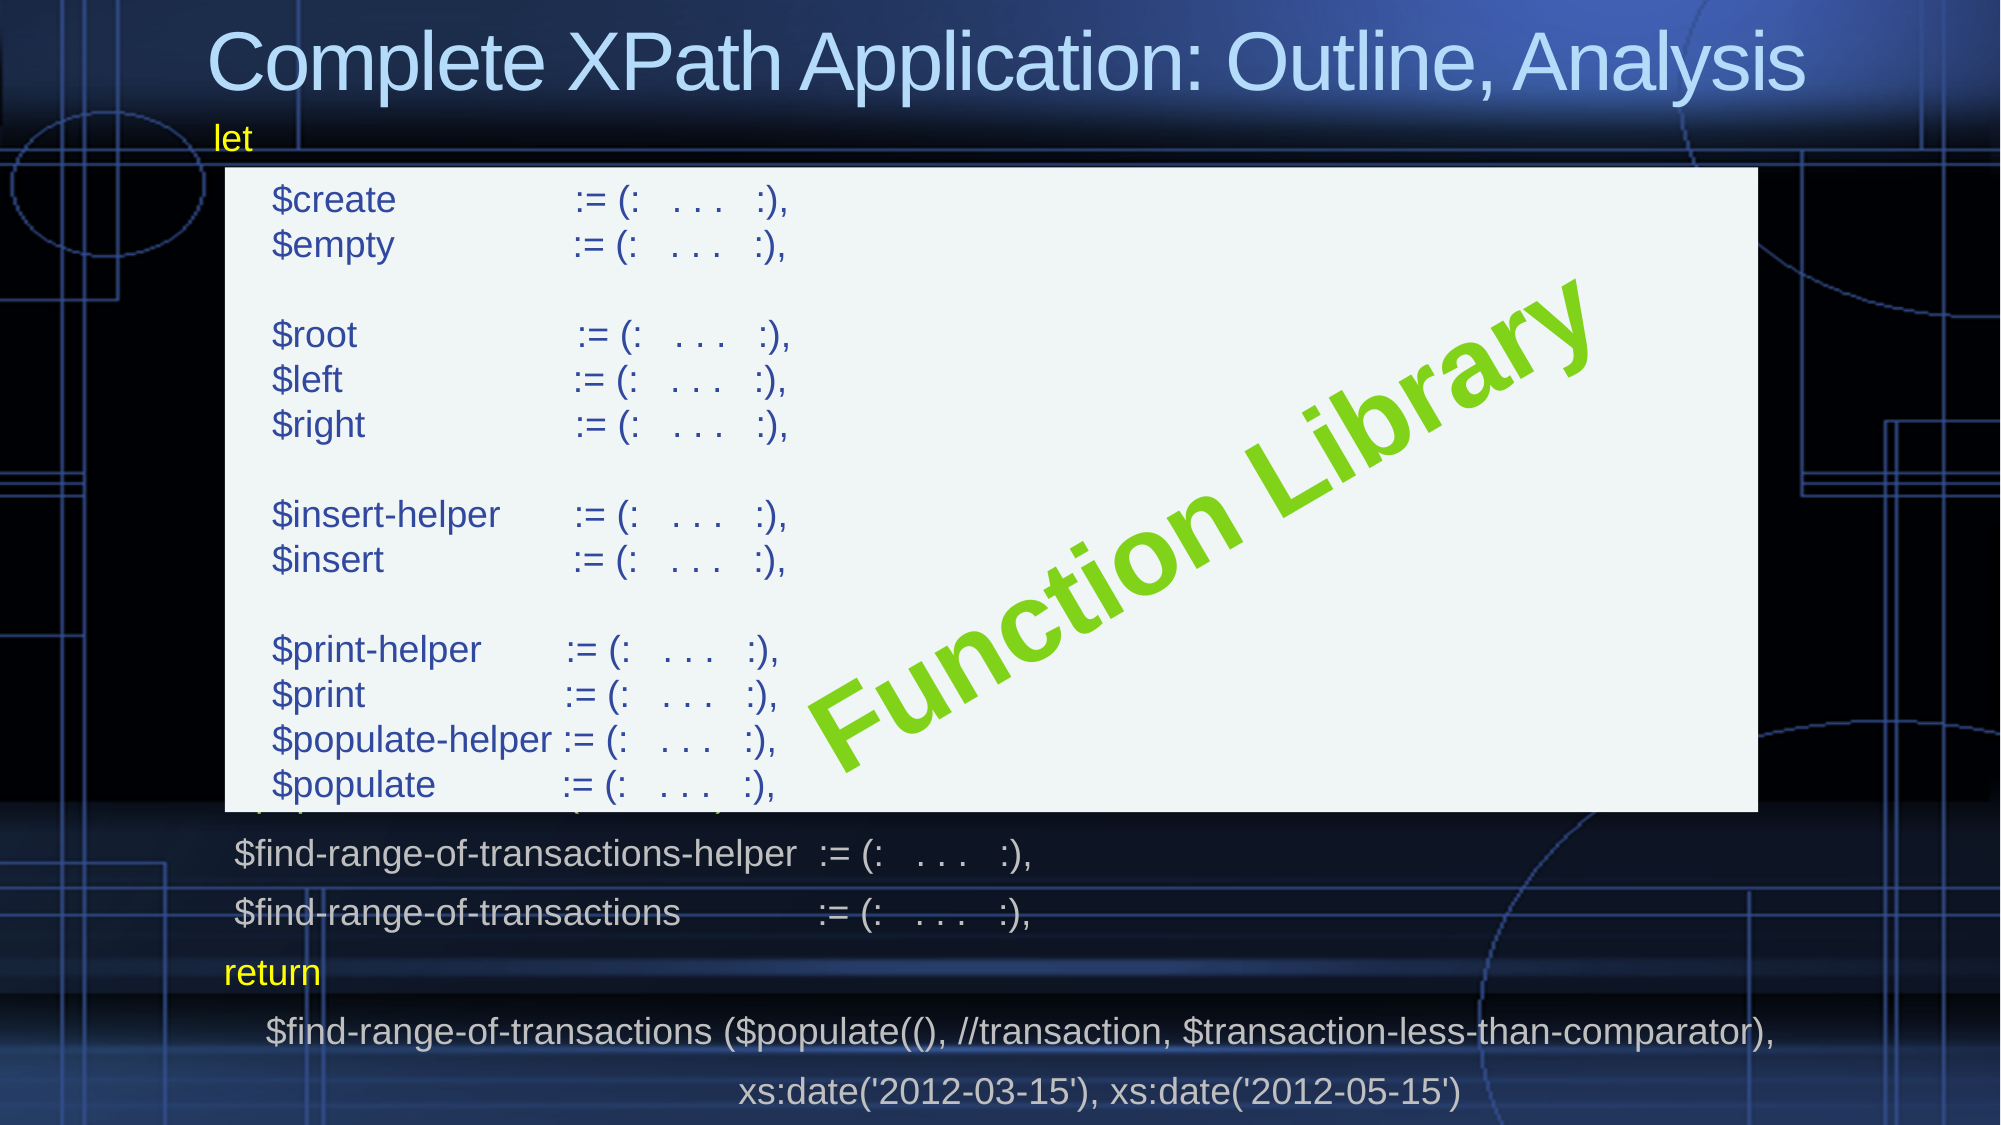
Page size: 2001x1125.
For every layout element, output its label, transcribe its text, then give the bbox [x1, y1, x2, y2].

text_box Function Library [766, 218, 1635, 812]
title Complete XPath Application: Outline, Analysis [191, 0, 1892, 150]
list let $create := (: . . . :), $empty := (: . . . :), $root := (: . . . :), $left := (: . . . :), $right := (: . . . :), $insert-helper := (: . . . :), $insert := (: . . . :), $print-helper := (: . . . :), $print := (: . . . :), $populate-helper := (: . . . :), $populate := (: . . . :), $find-range-of-transactions-helper := (: . . . :), $find-range-of-transactions := (: . . . :), return $find-range-of-transactions ($populate((), //transaction, $transaction-less-than-comparator), xs:date('2012-03-15'), xs:date('2012-05-15') ) [187, 106, 1888, 1114]
picture [0, 0, 2001, 1125]
text_box $create := (: . . . :), $empty := (: . . . :), $root := (: . . . :), $left := (: . . . :), $right := (: . . . :), $insert-helper := (: . . . :), $insert := (: . . . :), $print-helper := (: . . . :), $print := (: . . . :), $populate-helper := (: . . . :), $populate := (: . . . :), [224, 167, 1759, 813]
